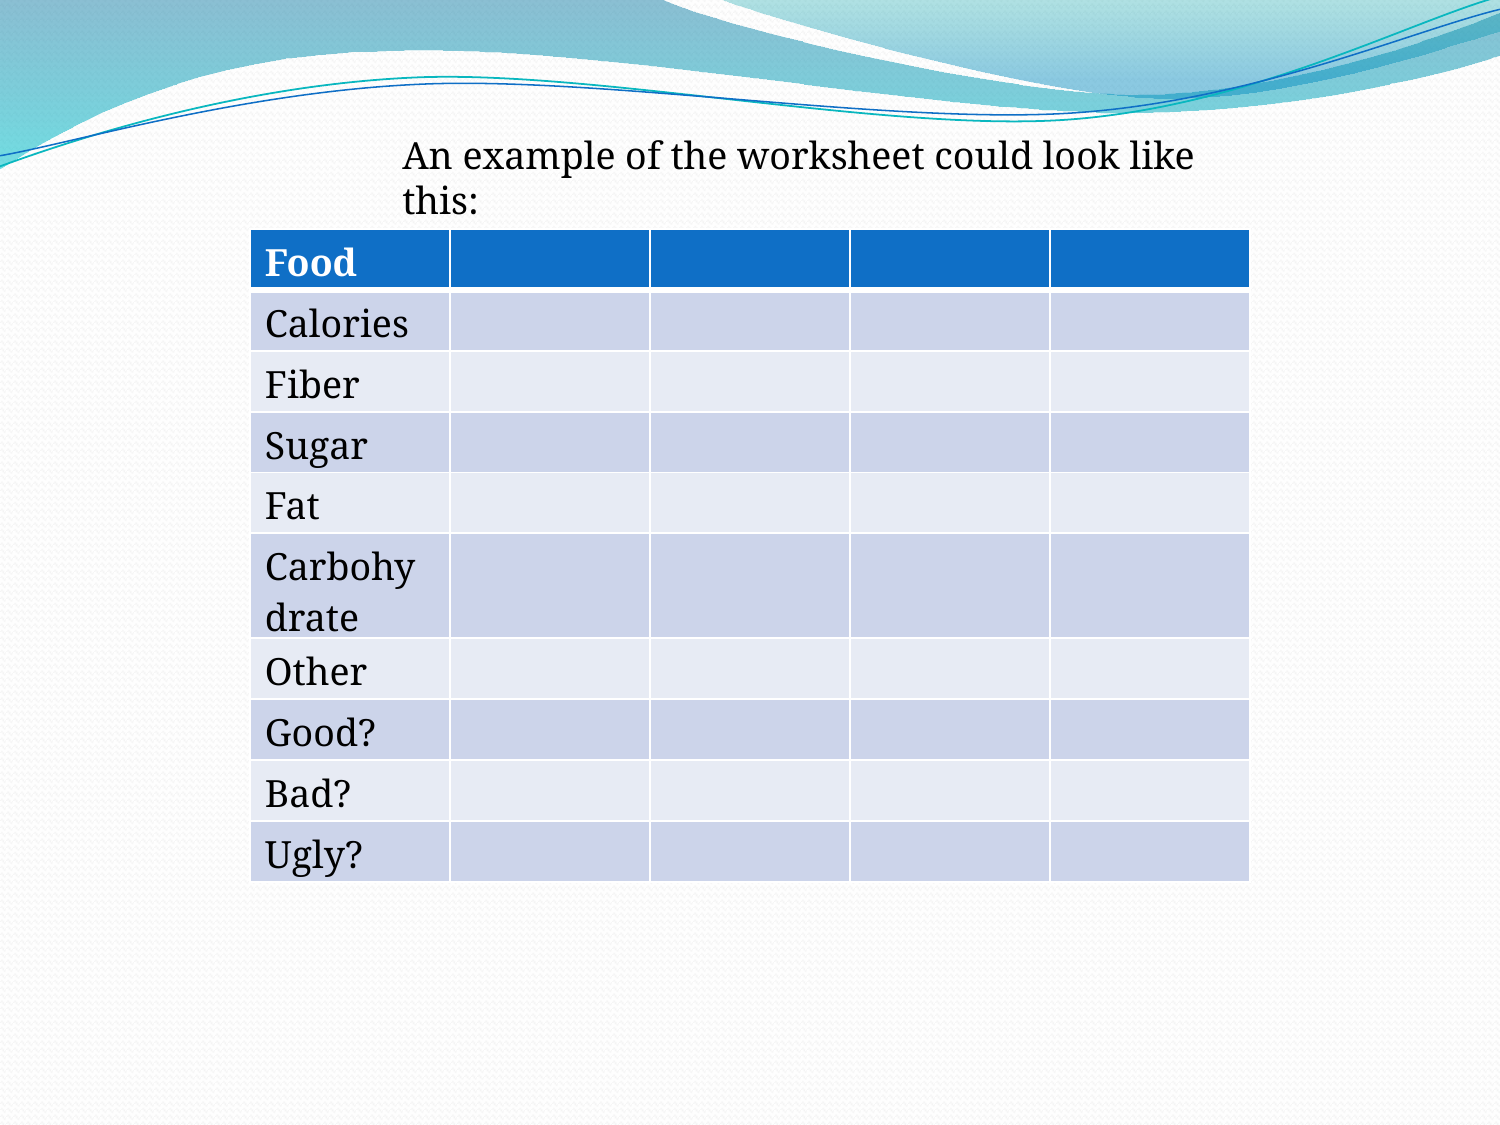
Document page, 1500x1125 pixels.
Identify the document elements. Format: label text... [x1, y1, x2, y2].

table_cell [651, 352, 849, 411]
table_cell Sugar [251, 413, 449, 472]
table_cell [851, 473, 1049, 532]
table_cell [451, 761, 649, 820]
table_cell [851, 534, 1049, 637]
table_cell [1051, 413, 1249, 472]
table_cell [451, 352, 649, 411]
table_cell [451, 473, 649, 532]
table_cell [651, 413, 849, 472]
table_cell [1051, 293, 1249, 350]
table_cell [651, 639, 849, 698]
table_header [851, 230, 1049, 287]
table_header Food [251, 230, 449, 287]
table_cell Carbohydrate [251, 534, 449, 637]
table_cell [651, 473, 849, 532]
table_header [1051, 230, 1249, 287]
table_cell [1051, 352, 1249, 411]
table_cell [851, 761, 1049, 820]
table_header [651, 230, 849, 287]
table_cell [851, 822, 1049, 881]
table_cell [451, 822, 649, 881]
table_cell Good? [251, 700, 449, 759]
table_cell [1051, 534, 1249, 637]
table_cell [651, 534, 849, 637]
table_cell Ugly? [251, 822, 449, 881]
table_cell Bad? [251, 761, 449, 820]
text_box An example of the worksheet could look like this: [387, 124, 1217, 228]
table_cell [451, 293, 649, 350]
table_cell [651, 700, 849, 759]
table_cell [651, 293, 849, 350]
table_header [451, 230, 649, 287]
table_cell Fiber [251, 352, 449, 411]
table_cell [851, 413, 1049, 472]
table_cell Fat [251, 473, 449, 532]
table_cell [851, 293, 1049, 350]
table_cell [1051, 473, 1249, 532]
table_cell [451, 413, 649, 472]
table_cell [1051, 700, 1249, 759]
table_cell [451, 534, 649, 637]
table_cell Other [251, 639, 449, 698]
table_cell [1051, 761, 1249, 820]
table_cell [1051, 822, 1249, 881]
table_cell [651, 822, 849, 881]
table_cell Calories [251, 293, 449, 350]
table_cell [651, 761, 849, 820]
table_cell [851, 639, 1049, 698]
table_cell [451, 700, 649, 759]
table_cell [451, 639, 649, 698]
table_cell [1051, 639, 1249, 698]
table_cell [851, 700, 1049, 759]
table_cell [851, 352, 1049, 411]
